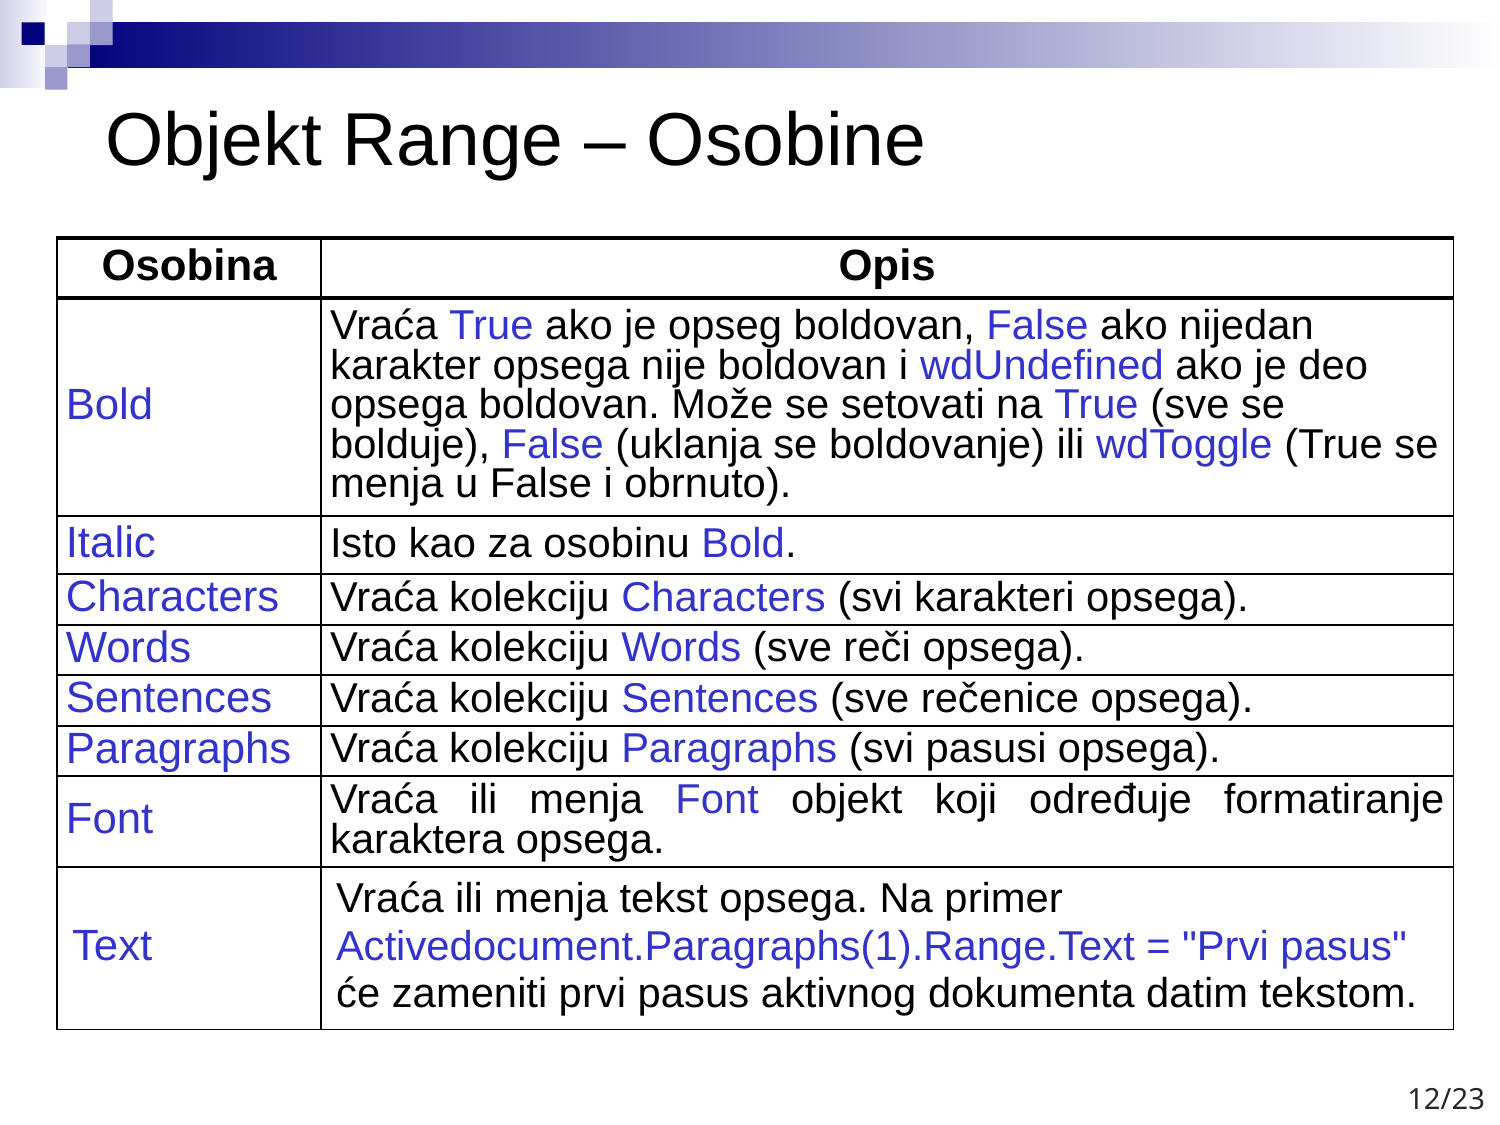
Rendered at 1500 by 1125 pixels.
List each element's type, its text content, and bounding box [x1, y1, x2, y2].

table_cell Vraća kolekciju Words (sve reči opsega). [322, 626, 1453, 674]
table_cell Paragraphs [58, 727, 320, 775]
table_cell Vraća True ako je opseg boldovan, False ako nijedan karakter opsega nije boldovan i wdUndefined ako je deo opsega boldovan. Može se setovati na True (sve se bolduje), False (uklanja se boldovanje) ili wdToggle (True se menja u False i obrnuto). [322, 300, 1453, 515]
text_box 12/23 [1374, 1072, 1500, 1123]
table_header Opis [322, 240, 1453, 296]
table_cell Font [58, 777, 320, 866]
table_cell Vraća kolekciju Sentences (sve rečenice opsega). [322, 676, 1453, 725]
table_cell Characters [58, 575, 320, 624]
table_cell Italic [58, 517, 320, 573]
table_cell Vraća kolekciju Characters (svi karakteri opsega). [322, 575, 1453, 624]
table_cell Sentences [58, 676, 320, 725]
table_cell Text [58, 868, 320, 1029]
table_cell Words [58, 626, 320, 674]
table_cell Vraća ili menja Font objekt koji određuje formatiranje karaktera opsega. [322, 777, 1453, 866]
table_cell Isto kao za osobinu Bold. [322, 517, 1453, 573]
table_cell Vraća ili menja tekst opsega. Na primer Activedocument.Paragraphs(1).Range.Text = "Prvi pasus" će zameniti prvi pasus aktivnog dokumenta datim tekstom. [322, 868, 1453, 1029]
title Objekt Range – Osobine [90, 86, 955, 185]
table_cell Vraća kolekciju Paragraphs (svi pasusi opsega). [322, 727, 1453, 775]
table_cell Bold [58, 300, 320, 515]
table_header Osobina [58, 240, 320, 296]
